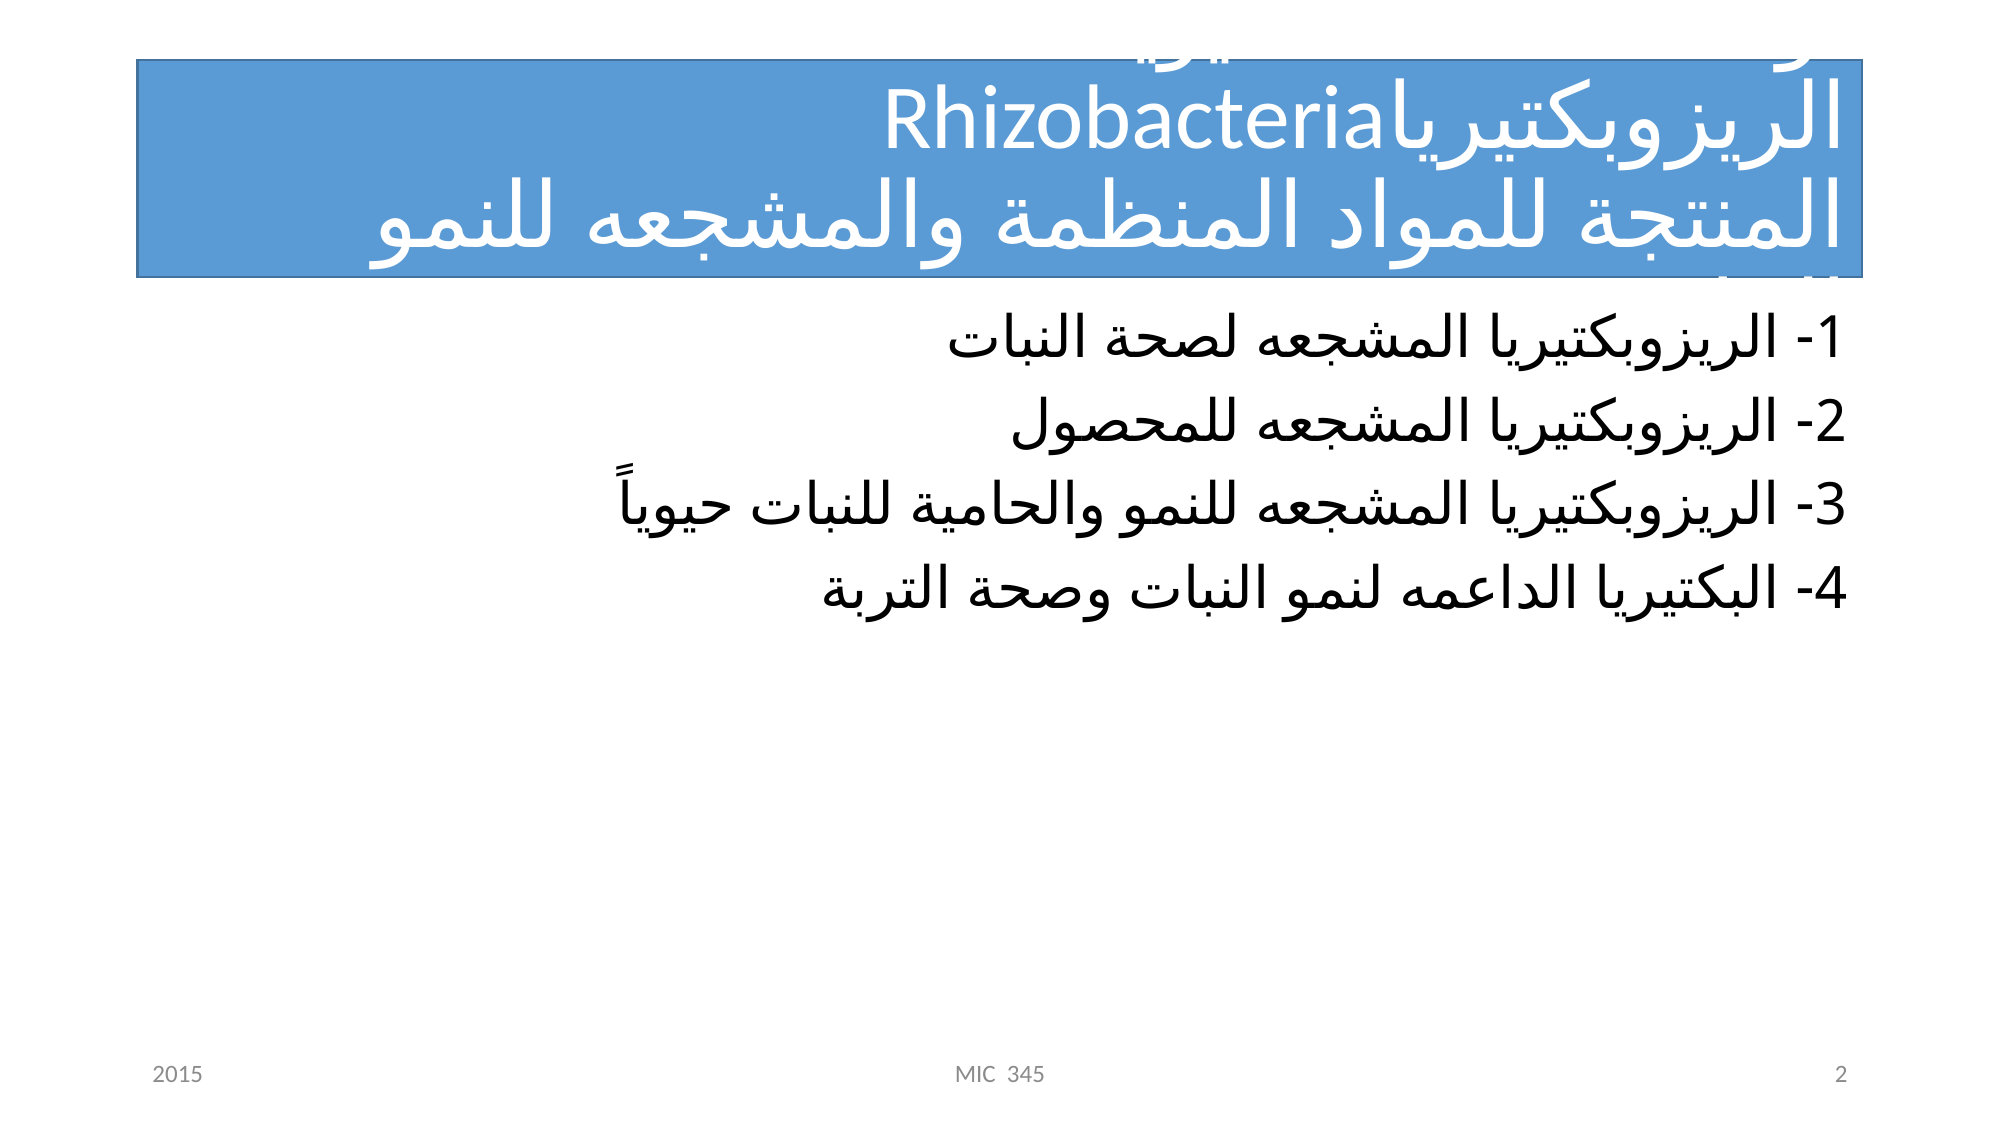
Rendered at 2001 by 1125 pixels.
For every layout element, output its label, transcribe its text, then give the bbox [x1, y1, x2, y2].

slide_number 2015 [137, 1042, 588, 1103]
list 1- الريزوبكتيريا المشجعه لصحة النبات 2- الريزوبكتيريا المشجعه للمحصول 3- الريزوبكتيريا المشجعه للنمو والحامية للنبات حيوياً 4- البكتيريا الداعمه لنمو النبات وصحة التربة [137, 299, 1863, 1014]
slide_number 2 [1412, 1042, 1863, 1103]
footer MIC 345 [662, 1042, 1338, 1103]
title أولاً: الأسمدة الحيوية – الريزوبكتيرياRhizobacteria المنتجة للمواد المنظمة والمشجعه للنمو النبات [136, 59, 1863, 278]
